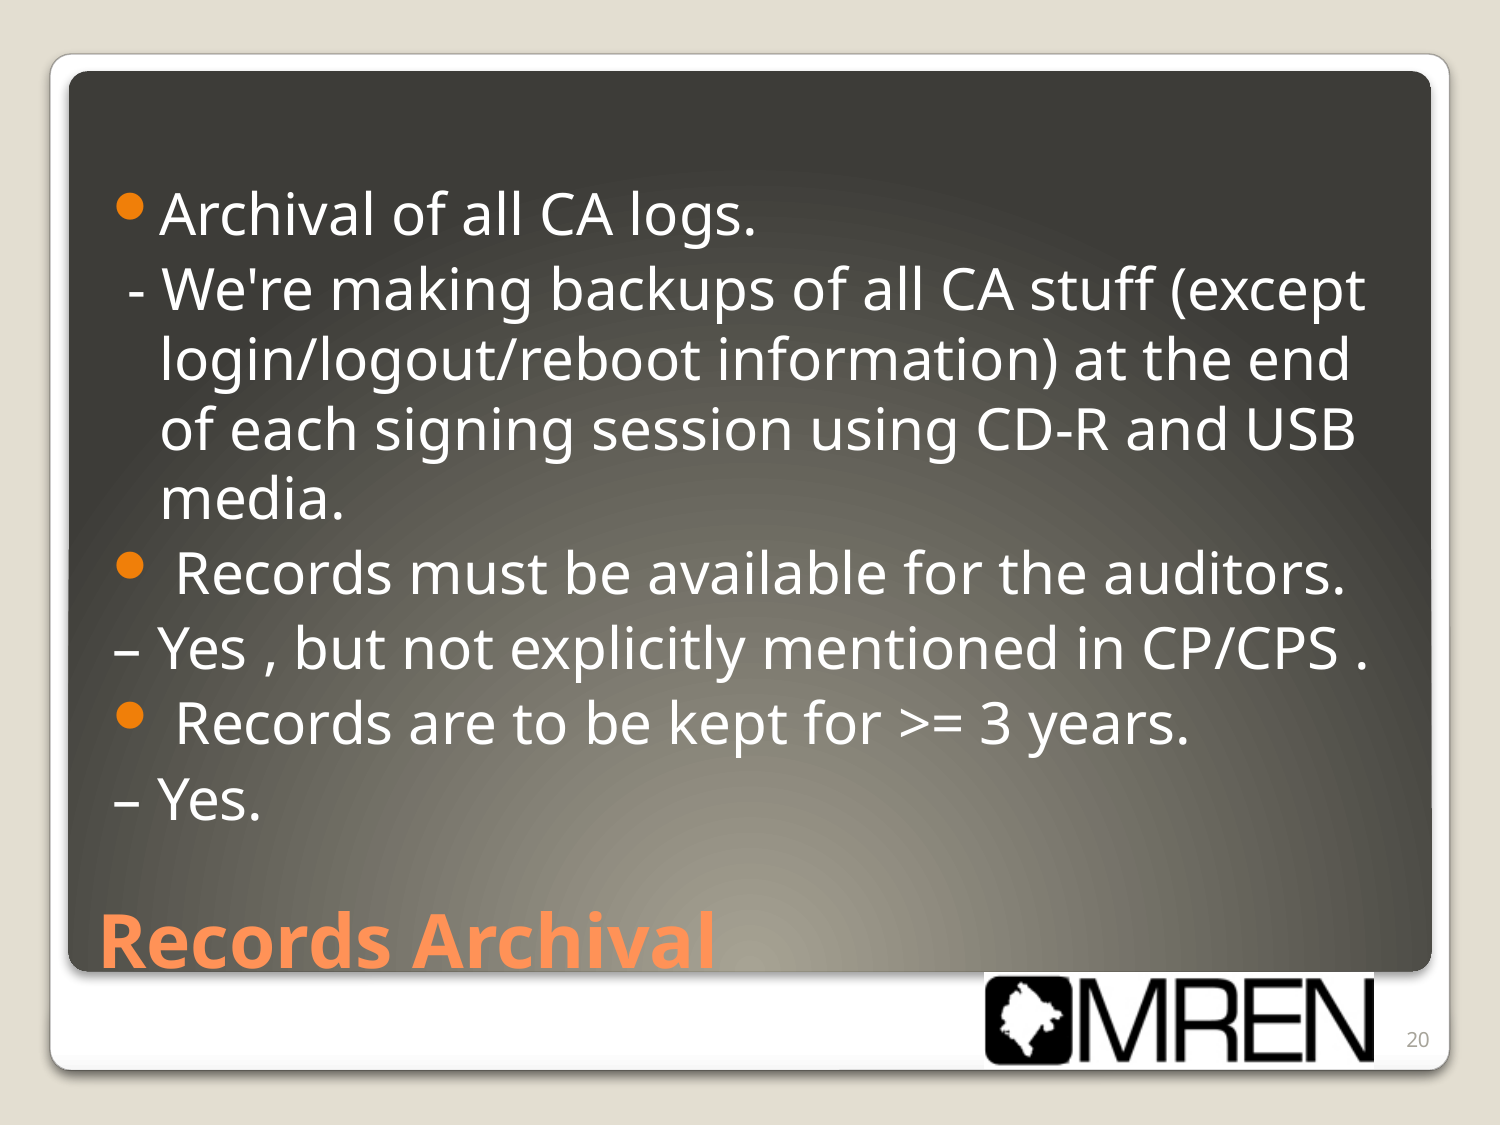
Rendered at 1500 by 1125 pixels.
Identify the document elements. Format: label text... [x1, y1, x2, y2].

slide_number 20 [1380, 1002, 1445, 1063]
list Archival of all CA logs. - We're making backups of all CA stuff (except login/logout/reboot information) at the end of each signing session using CD-R and USB media. Records must be available for the auditors. – Yes , but not explicitly mentioned in CP/CPS . Records are to be kept for >= 3 years. – Yes. [82, 86, 1425, 844]
picture [984, 972, 1375, 1069]
title Records Archival [82, 844, 1425, 992]
